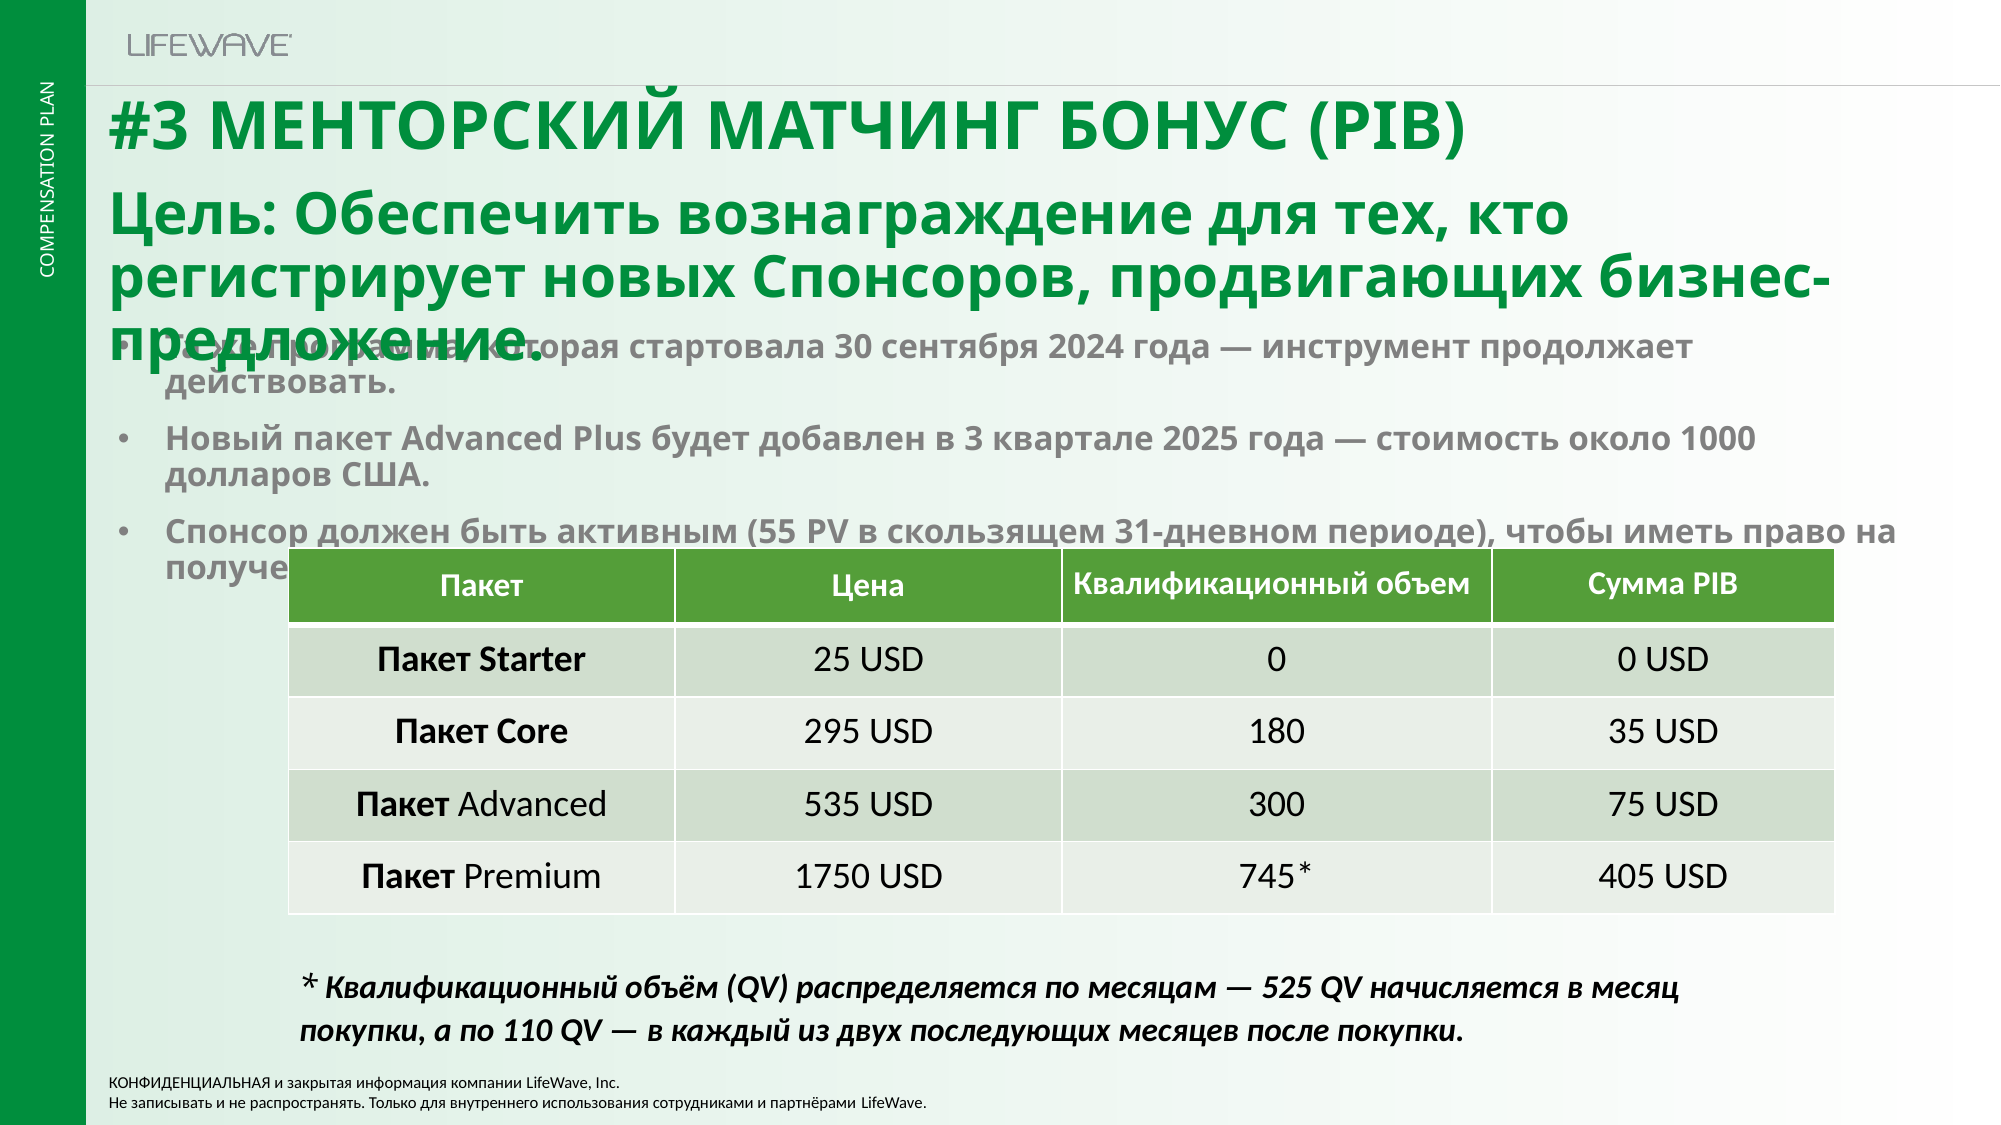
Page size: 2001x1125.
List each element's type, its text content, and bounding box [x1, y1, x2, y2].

table_header Пакет [289, 549, 674, 622]
list Та же программа, которая стартовала 30 сентября 2024 года — инструмент продолжает действовать. Новый пакет Advanced Plus будет добавлен в 3 квартале 2025 года — стоимость около 1000 долларов США. Спонсор должен быть активным (55 PV в скользящем 31-дневном периоде), чтобы иметь право на получение PIB. [103, 322, 1940, 994]
text_box КОНФИДЕНЦИАЛЬНАЯ и закрытая информация компании LifeWave, Inc. Не записывать и не распространять. Только для внутреннего использования сотрудниками и партнёрами LifeWave. [93, 1064, 1029, 1120]
table_cell Пакет Starter [289, 628, 674, 696]
table_cell 300 [1063, 770, 1491, 841]
table_cell 405 USD [1493, 842, 1834, 913]
table_cell 75 USD [1493, 770, 1834, 841]
table_cell 0 USD [1493, 628, 1834, 696]
table_cell Пакет Premium [289, 842, 674, 913]
table_cell 295 USD [676, 698, 1061, 769]
picture [126, 33, 292, 57]
list #3 МЕНТОРСКИЙ МАТЧИНГ БОНУС (PIB) Цель: Обеспечить вознаграждение для тех, кто регистрирует новых Спонсоров, продвигающих бизнес-предложение. [93, 84, 1949, 293]
table_header Квалификационный объем [1063, 549, 1491, 622]
text_box * Квалификационный объём (QV) распределяется по месяцам — 525 QV начисляется в месяц покупки, а по 110 QV — в каждый из двух последующих месяцев после покупки. [284, 954, 1708, 1055]
table_cell 0 [1063, 628, 1491, 696]
table_cell 35 USD [1493, 698, 1834, 769]
table_cell 745* [1063, 842, 1491, 913]
table_cell 1750 USD [676, 842, 1061, 913]
table_cell 180 [1063, 698, 1491, 769]
table_cell Пакет Advanced [289, 770, 674, 841]
table_cell Пакет Core [289, 698, 674, 769]
table_cell 535 USD [676, 770, 1061, 841]
table_header Сумма PIB [1493, 549, 1834, 622]
table_header Цена [676, 549, 1061, 622]
table_cell 25 USD [676, 628, 1061, 696]
